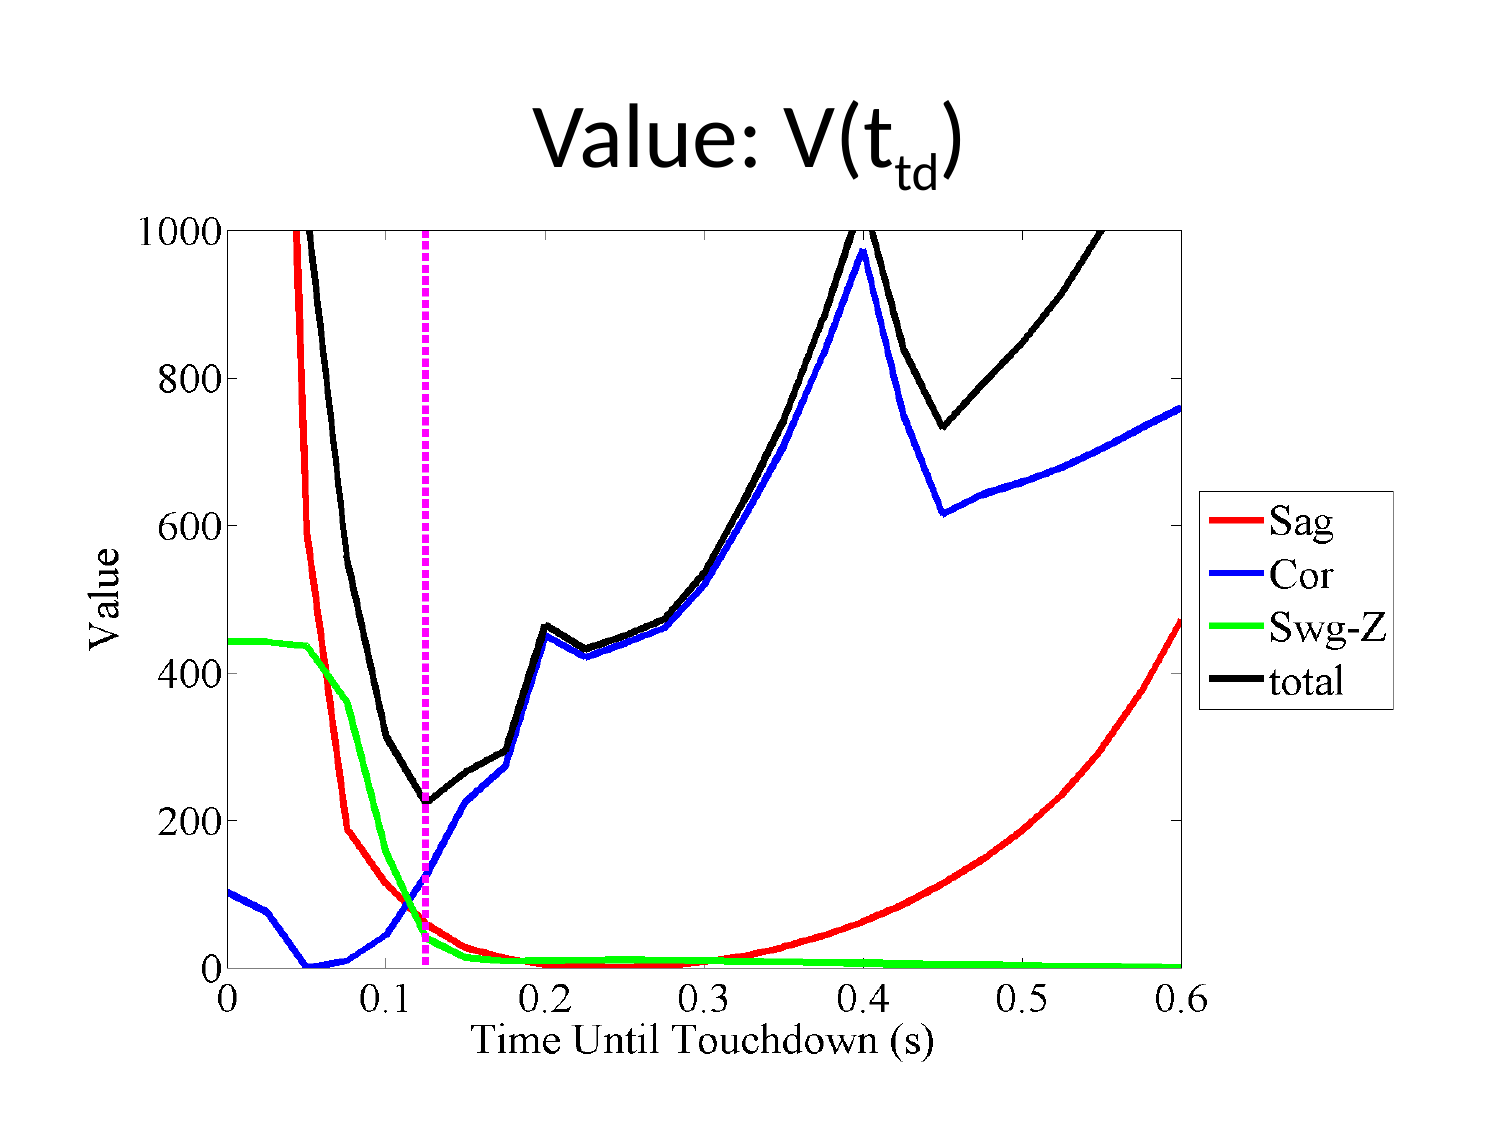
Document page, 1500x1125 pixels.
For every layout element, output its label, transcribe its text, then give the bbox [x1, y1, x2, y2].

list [30, 162, 1451, 1067]
title Value: V(ttd) [75, 45, 1425, 160]
